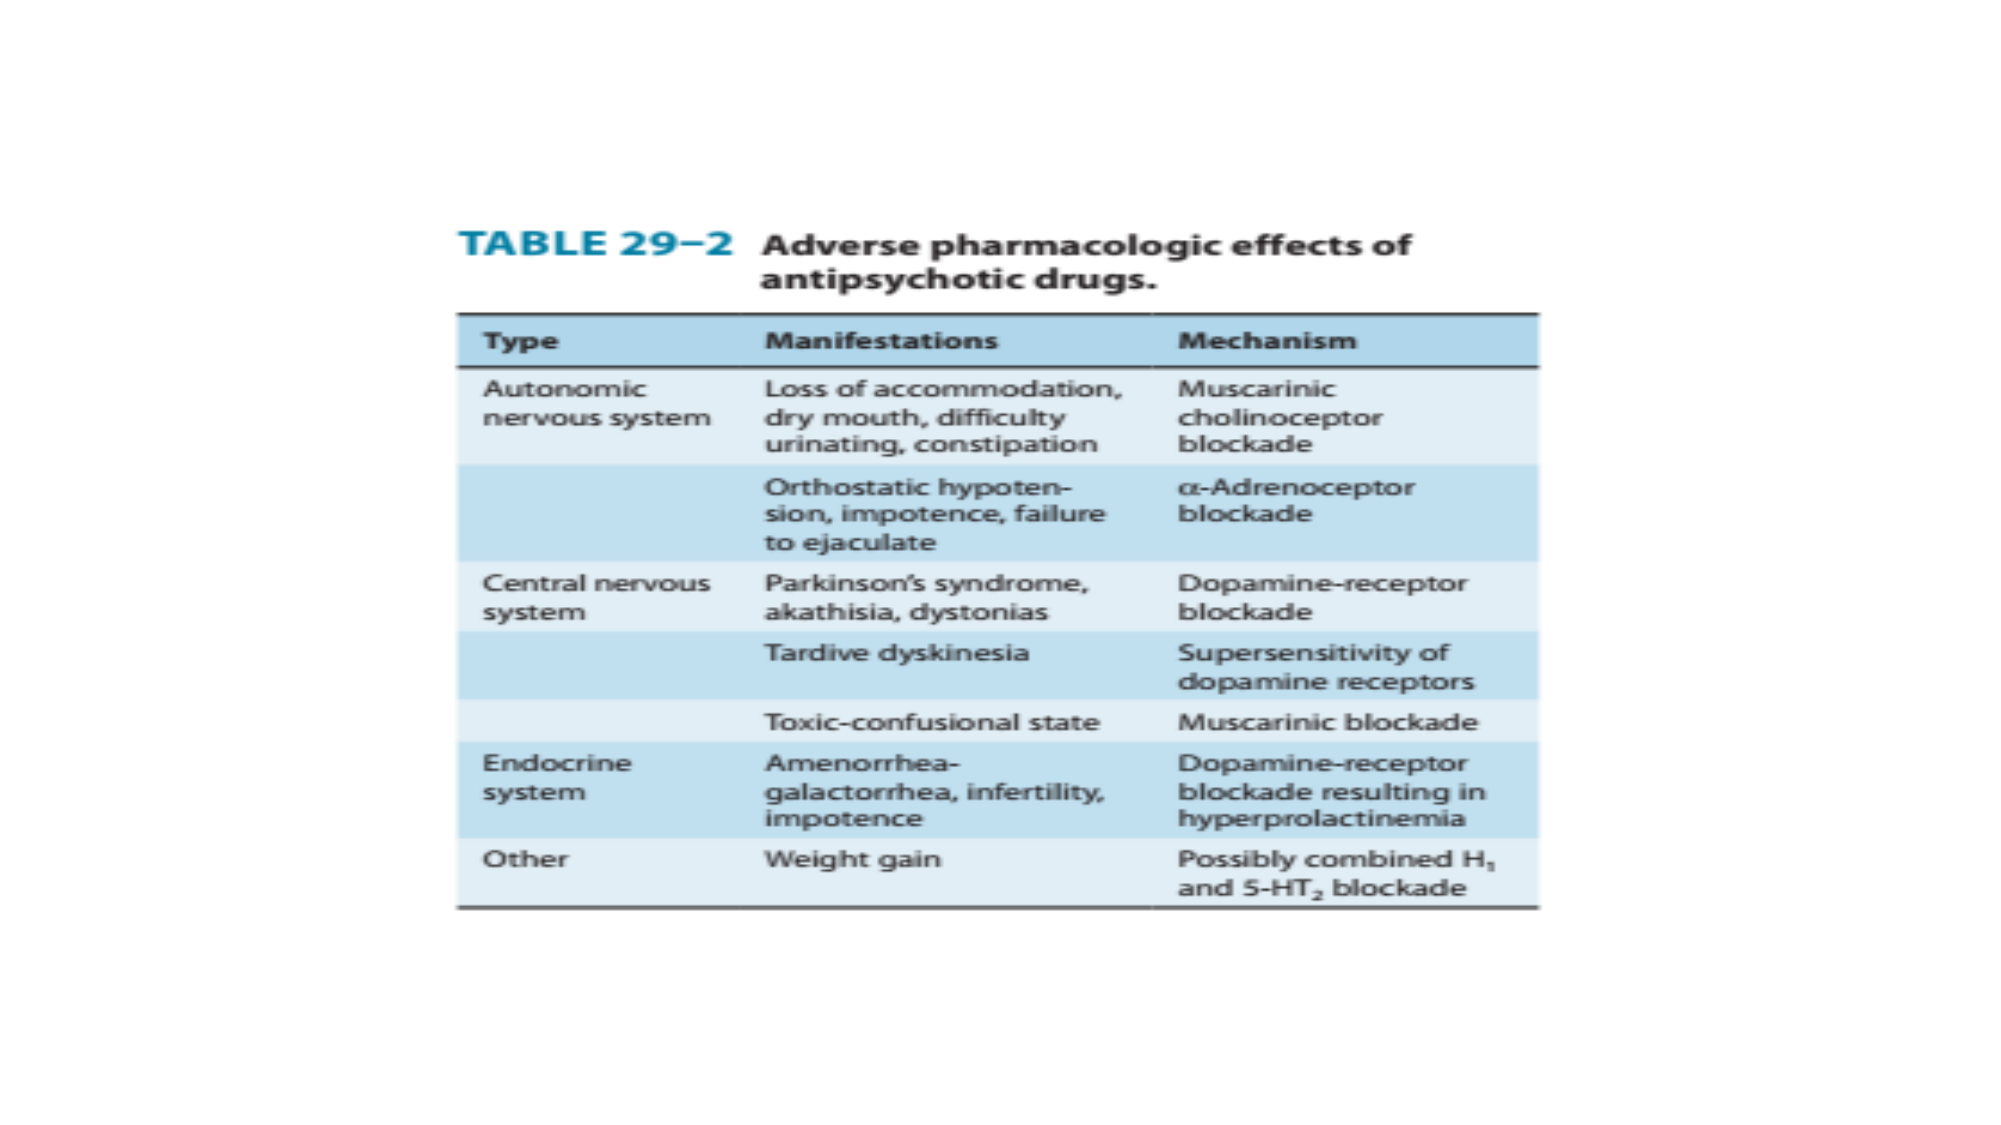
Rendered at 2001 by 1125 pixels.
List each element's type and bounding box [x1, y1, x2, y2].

picture [415, 203, 1581, 940]
